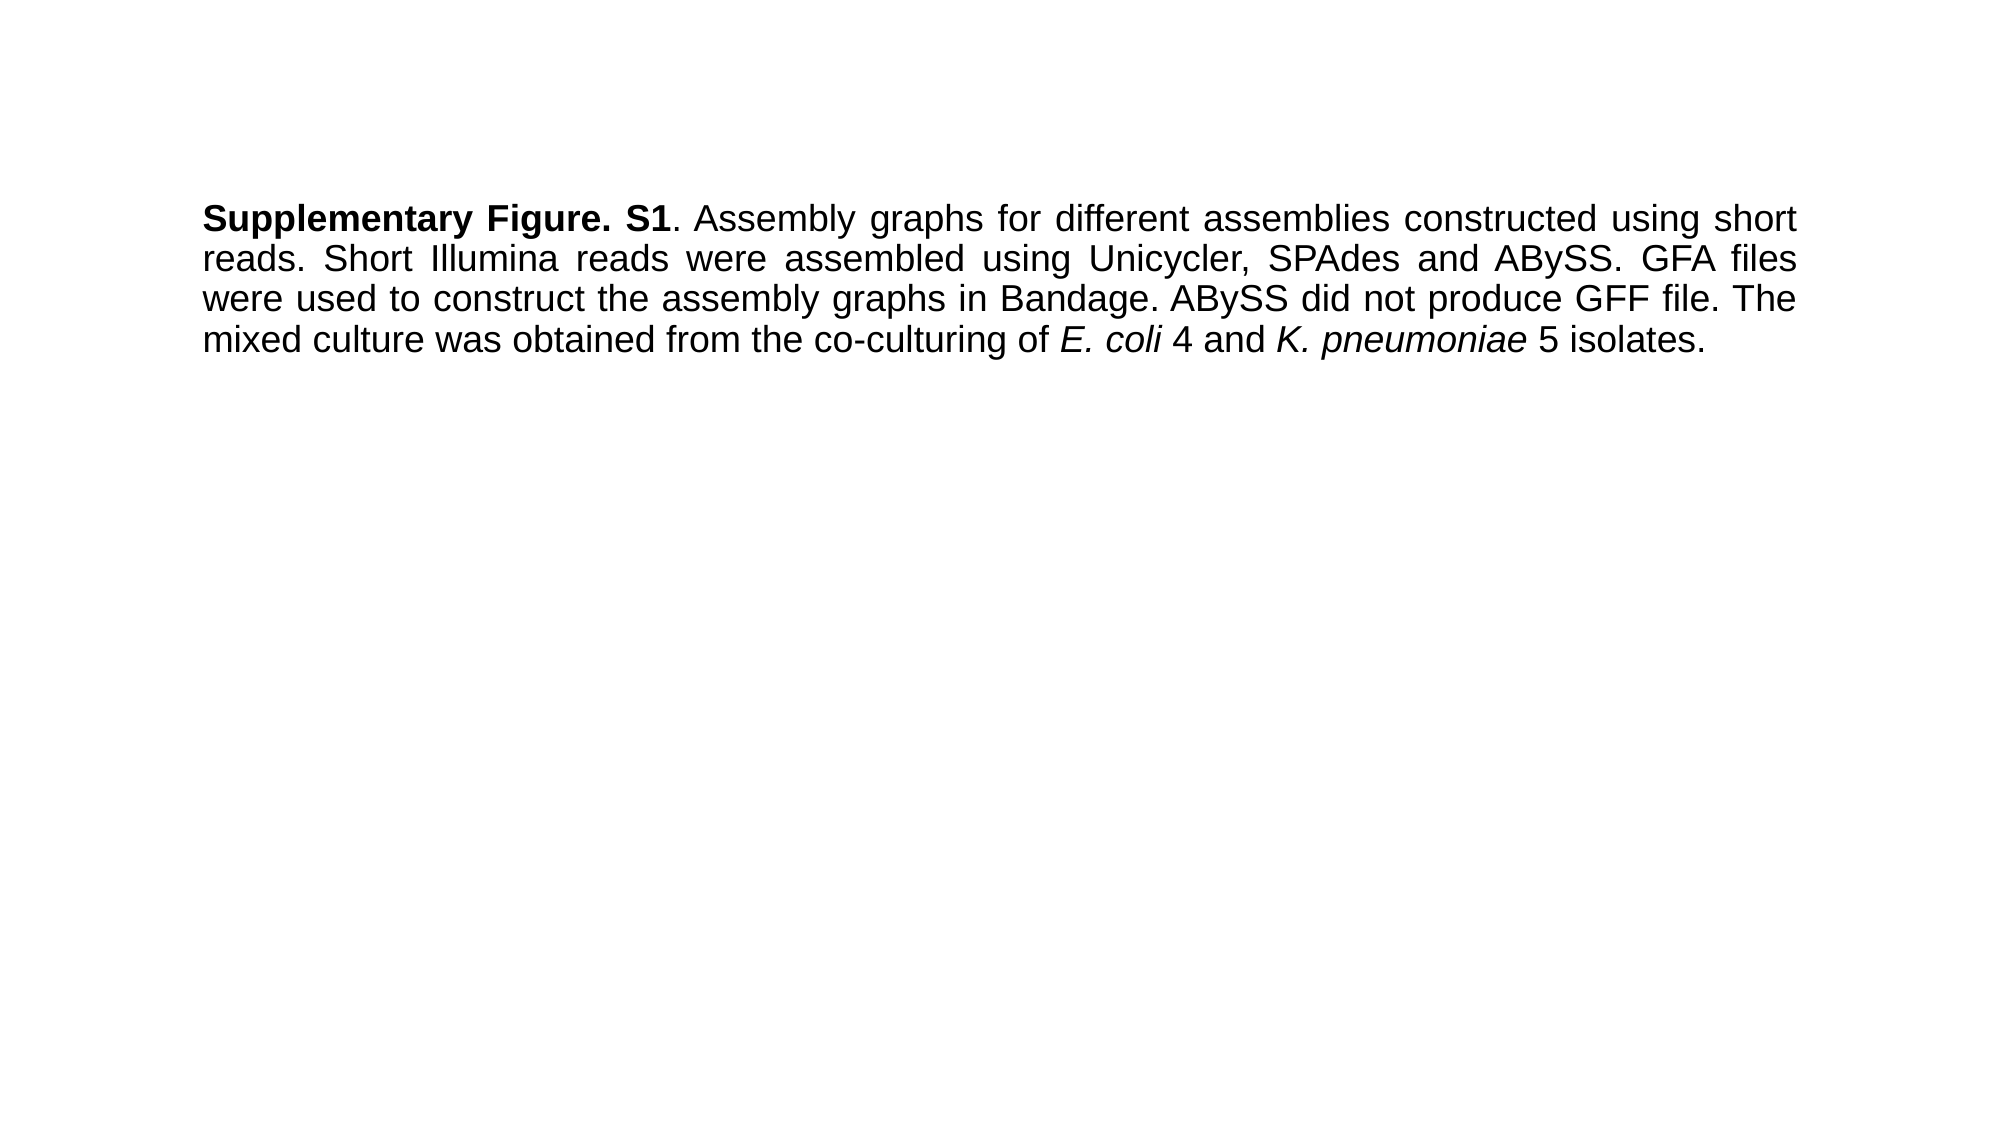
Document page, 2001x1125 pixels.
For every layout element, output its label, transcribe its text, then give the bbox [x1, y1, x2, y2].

subtitle Supplementary Figure. S1. Assembly graphs for different assemblies constructed using short reads. Short Illumina reads were assembled using Unicycler, SPAdes and ABySS. GFA files were used to construct the assembly graphs in Bandage. ABySS did not produce GFF file. The mixed culture was obtained from the co-culturing of E. coli 4 and K. pneumoniae 5 isolates. [187, 191, 1813, 463]
